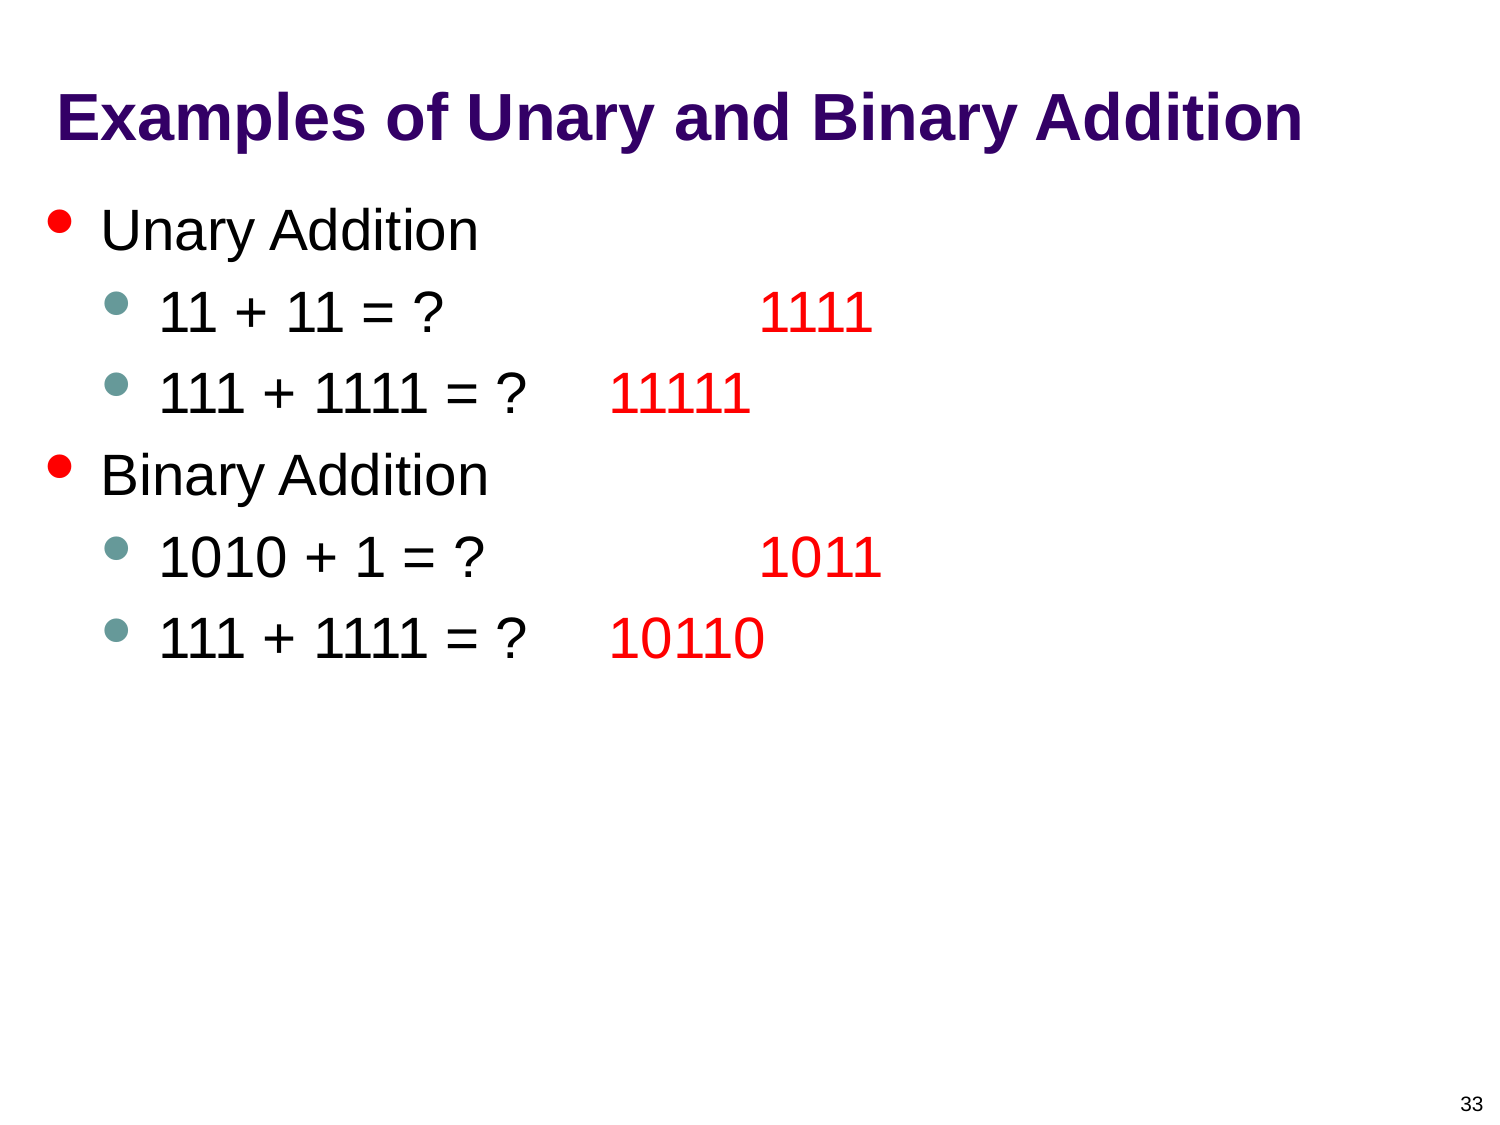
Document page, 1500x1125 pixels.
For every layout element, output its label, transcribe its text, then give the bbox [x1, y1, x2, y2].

list Unary Addition 11 + 11 = ? 1111 111 + 1111 = ? 11111 Binary Addition 1010 + 1 = ? 1011 111 + 1111 = ? 10110 [29, 184, 1483, 1083]
slide_number 33 [1378, 1083, 1499, 1125]
title Examples of Unary and Binary Addition [41, 19, 1471, 162]
